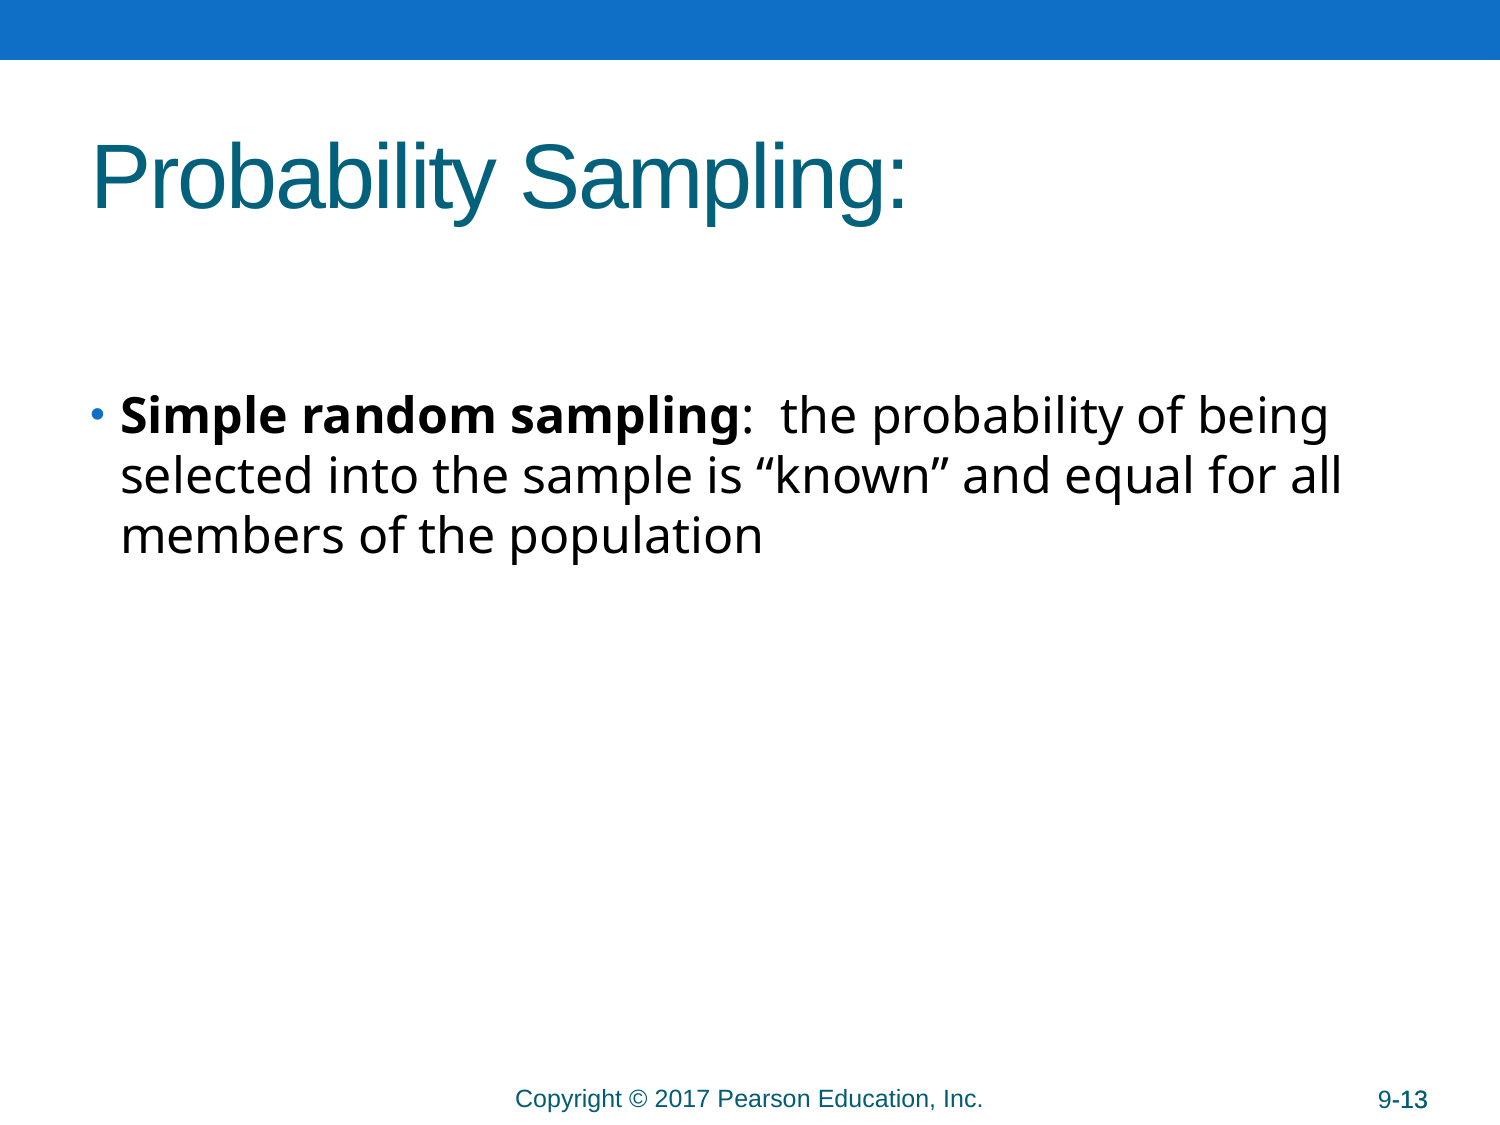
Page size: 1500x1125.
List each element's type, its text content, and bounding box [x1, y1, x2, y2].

list Simple random sampling: the probability of being selected into the sample is “known” and equal for all members of the population [75, 376, 1425, 1125]
title Probability Sampling: [75, 90, 1425, 253]
